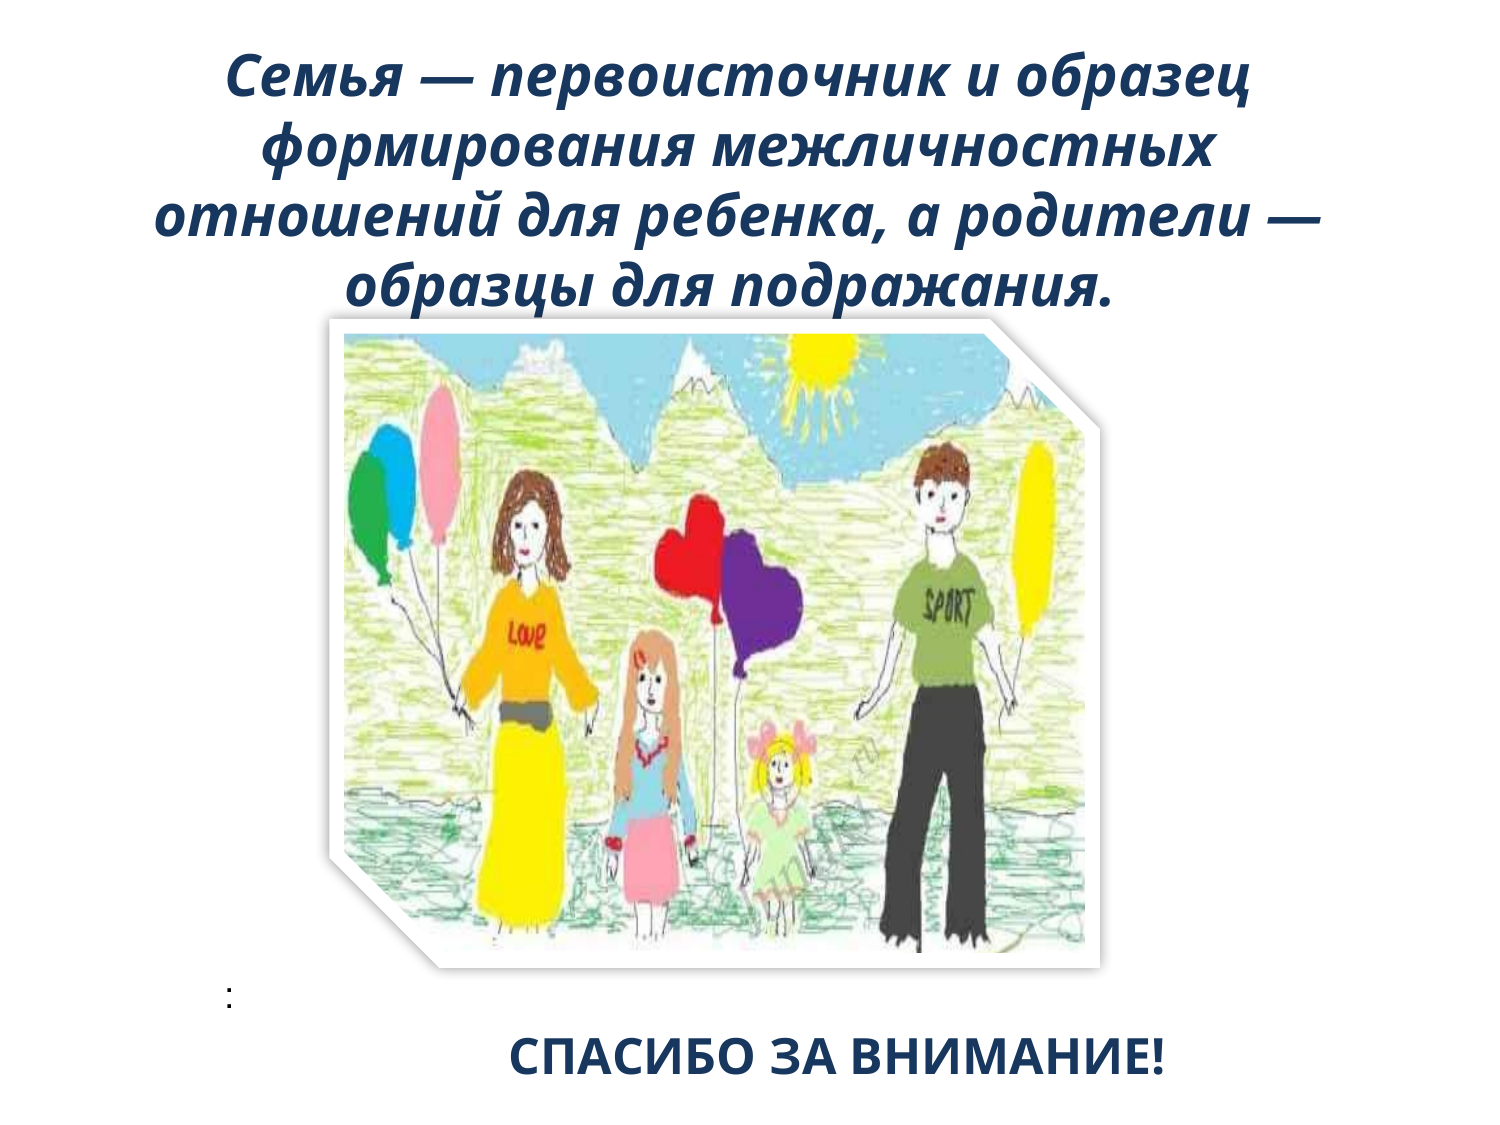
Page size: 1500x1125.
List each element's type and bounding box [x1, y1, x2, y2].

text_box [64, 30, 1436, 1096]
